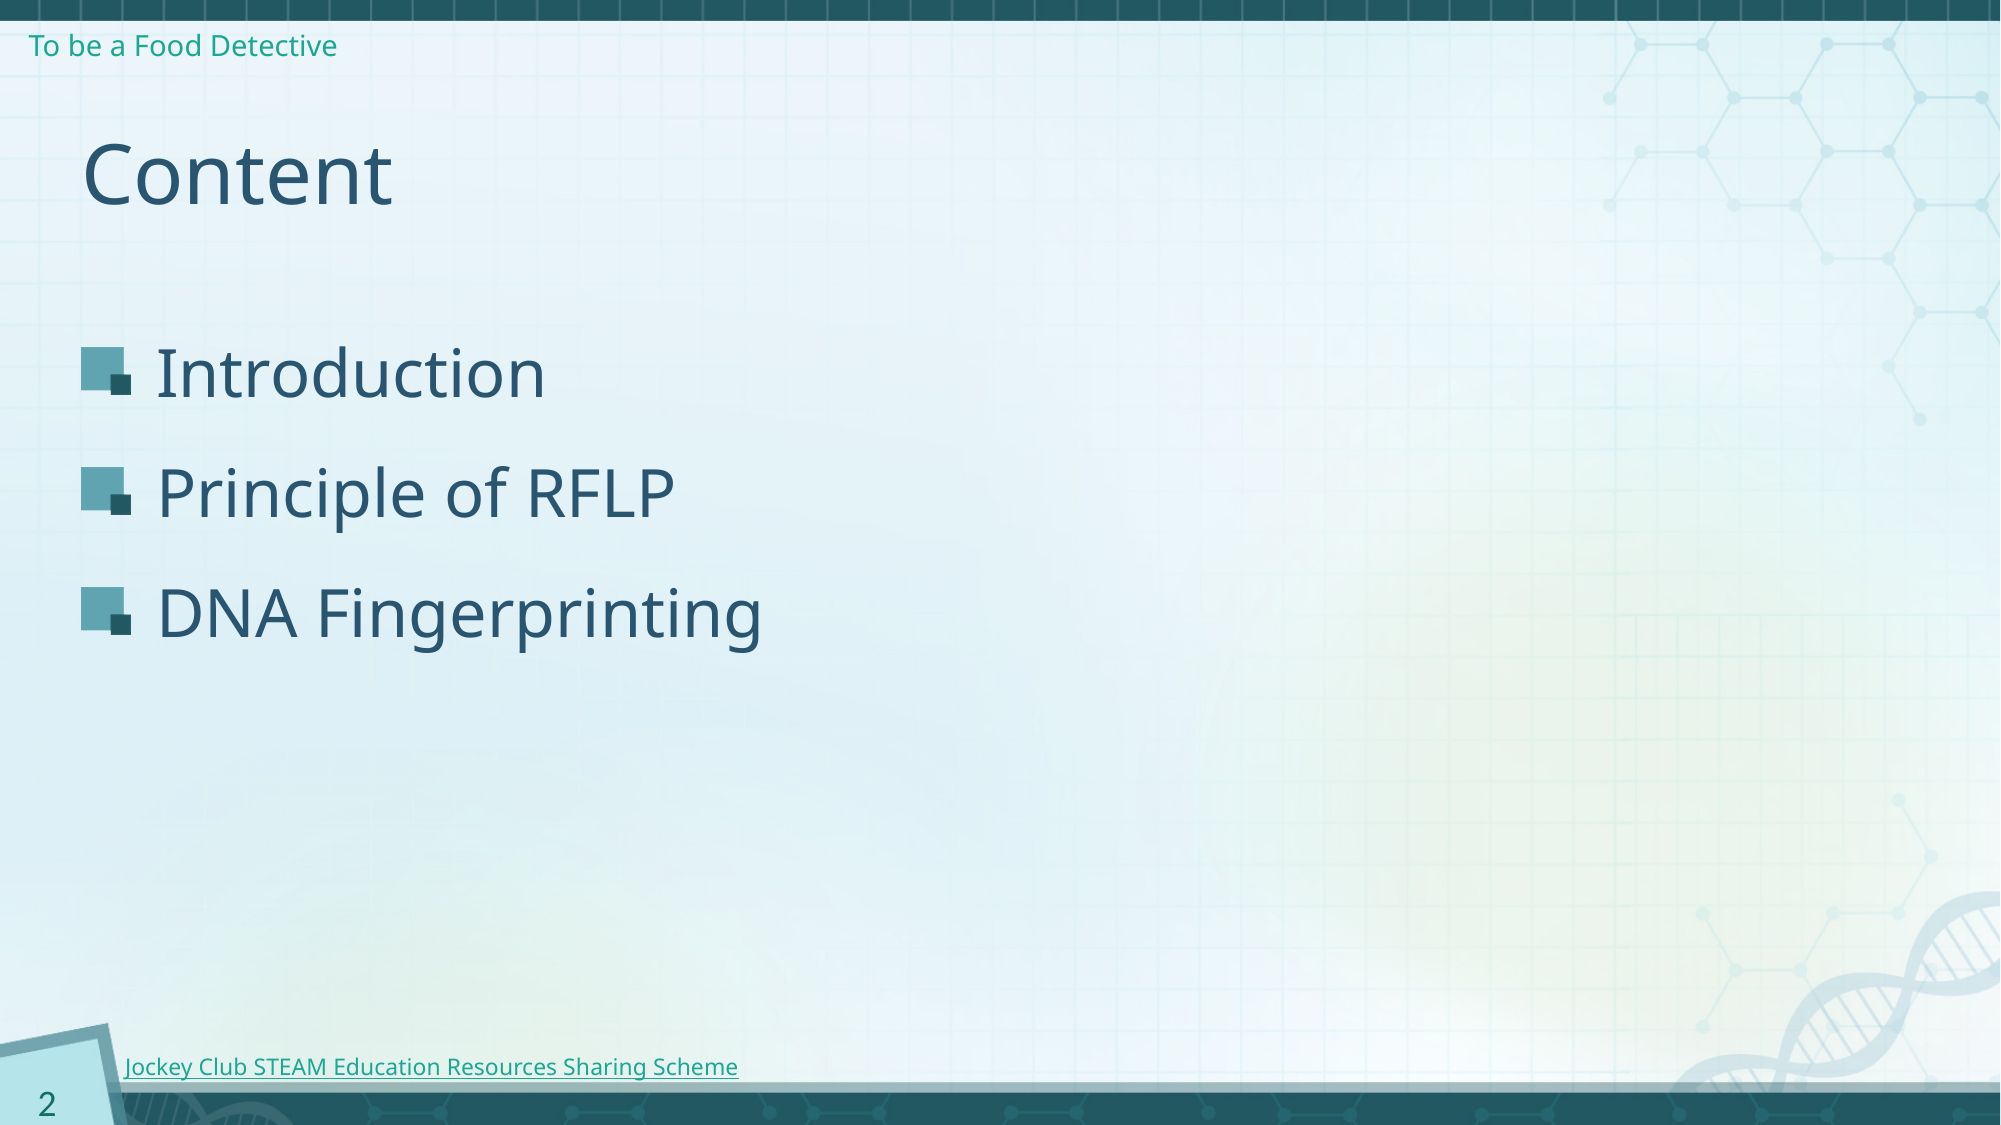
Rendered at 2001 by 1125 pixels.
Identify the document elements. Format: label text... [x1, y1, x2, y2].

title Content [61, 63, 1571, 279]
list Introduction Principle of RFLP DNA Fingerprinting [61, 281, 1862, 1040]
slide_number 2 [0, 1071, 96, 1125]
picture [0, 0, 2001, 1125]
